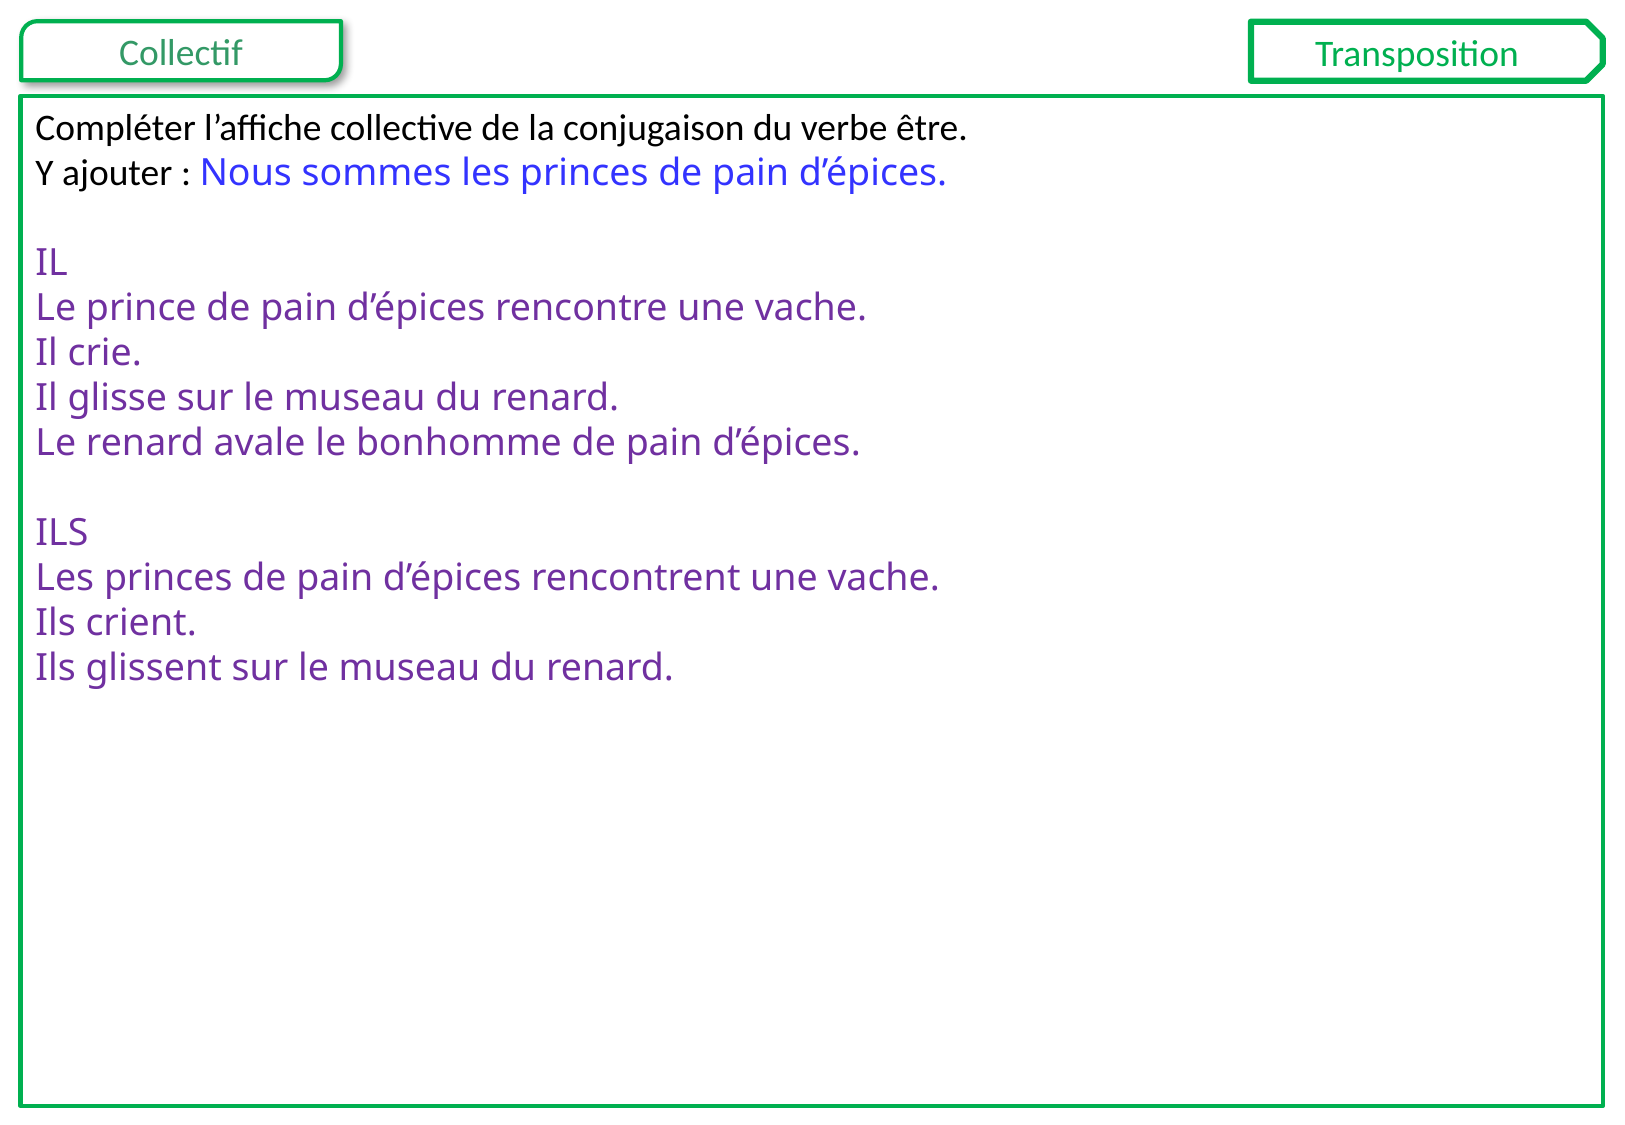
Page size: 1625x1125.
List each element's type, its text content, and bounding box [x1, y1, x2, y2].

list Transposition [1250, 21, 1584, 81]
list Compléter l’affiche collective de la conjugaison du verbe être. Y ajouter : Nous sommes les princes de pain d’épices. IL Le prince de pain d’épices rencontre une vache. Il crie. Il glisse sur le museau du renard. Le renard avale le bonhomme de pain d’épices. ILS Les princes de pain d’épices rencontrent une vache. Ils crient. Ils glissent sur le museau du renard. [18, 94, 1605, 1108]
